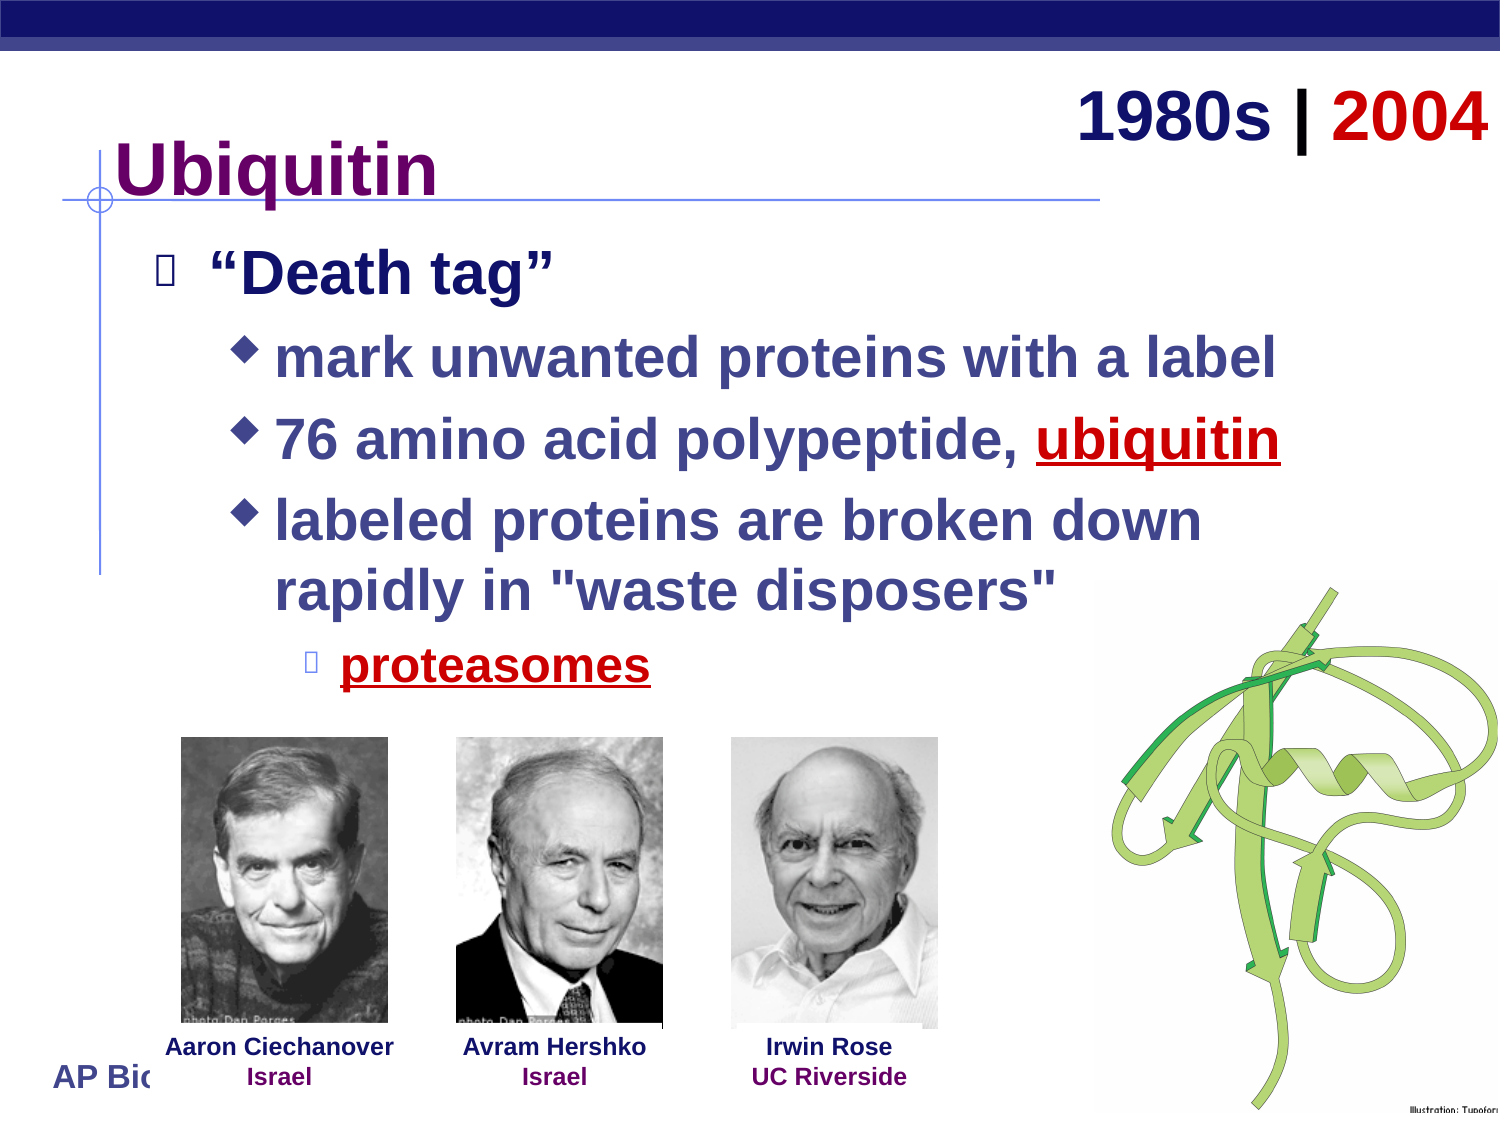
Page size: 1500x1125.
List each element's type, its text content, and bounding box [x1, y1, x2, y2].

text_box Aaron Ciechanover Israel [149, 1022, 410, 1098]
text_box Irwin Rose UC Riverside [736, 1038, 923, 1098]
list “Death tag” mark unwanted proteins with a label 76 amino acid polypeptide, ubiquitin labeled proteins are broken down rapidly in "waste disposers" proteasomes [137, 224, 1413, 725]
picture [1094, 580, 1498, 1113]
picture [456, 737, 663, 1029]
title Ubiquitin [99, 112, 1375, 238]
picture [181, 737, 388, 1029]
text_box 1980s | 2004 [1061, 62, 1500, 163]
text_box Avram Hershko Israel [447, 1022, 662, 1098]
picture [731, 737, 938, 1029]
